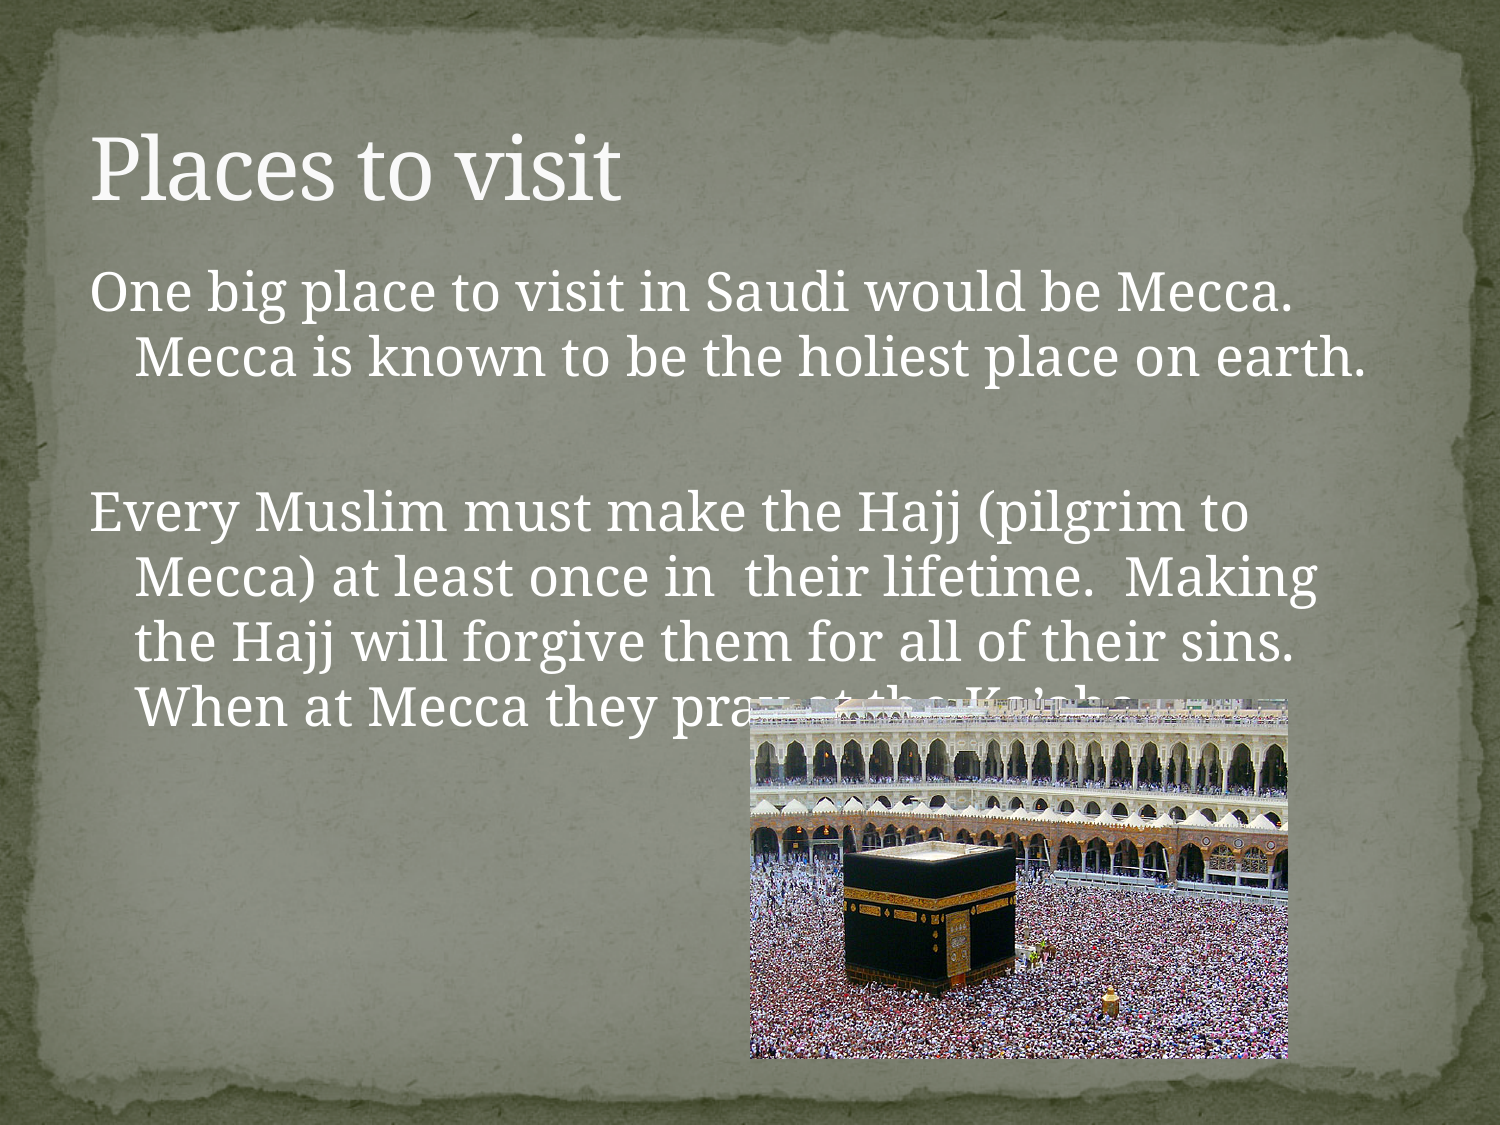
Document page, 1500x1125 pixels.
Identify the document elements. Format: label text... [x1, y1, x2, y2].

list One big place to visit in Saudi would be Mecca. Mecca is known to be the holiest place on earth. Every Muslim must make the Hajj (pilgrim to Mecca) at least once in their lifetime. Making the Hajj will forgive them for all of their sins. When at Mecca they pray at the Ka’aba. [75, 249, 1425, 1000]
picture [750, 699, 1288, 1059]
title Places to visit [74, 24, 1425, 225]
